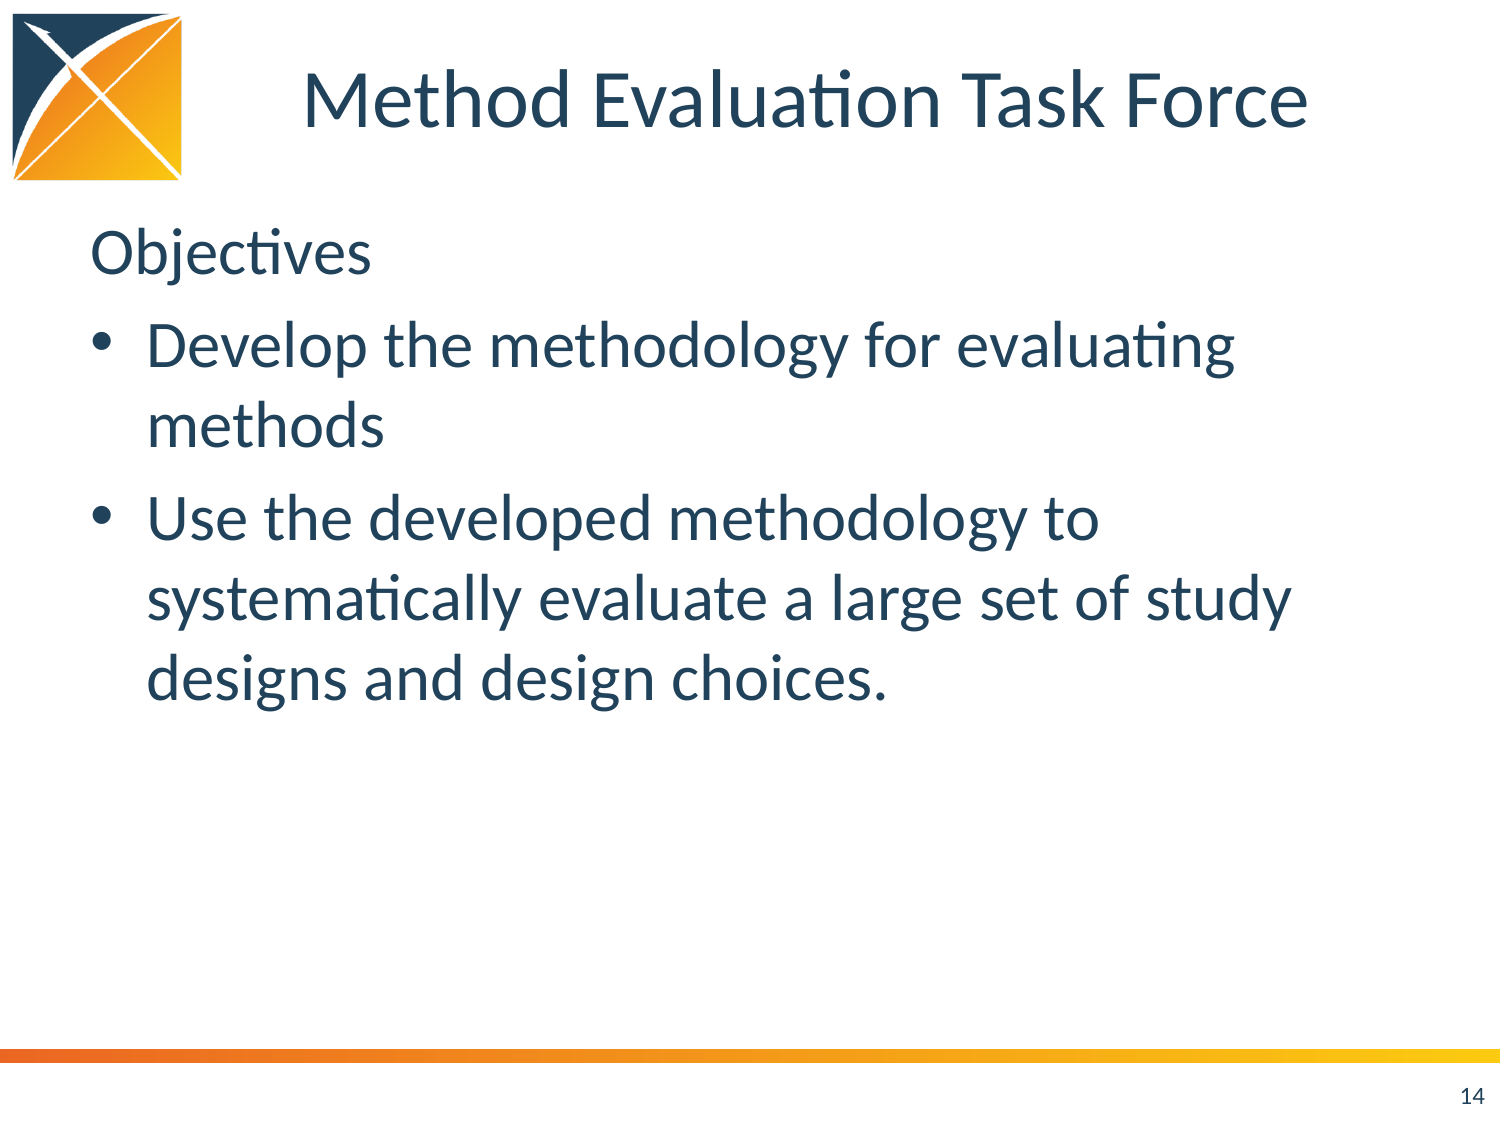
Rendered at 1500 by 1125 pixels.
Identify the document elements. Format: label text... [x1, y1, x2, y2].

list Objectives Develop the methodology for evaluating methods Use the developed methodology to systematically evaluate a large set of study designs and design choices. [75, 200, 1425, 1005]
title Method Evaluation Task Force [187, 24, 1425, 163]
slide_number 14 [1149, 1065, 1500, 1125]
picture [0, 0, 206, 200]
